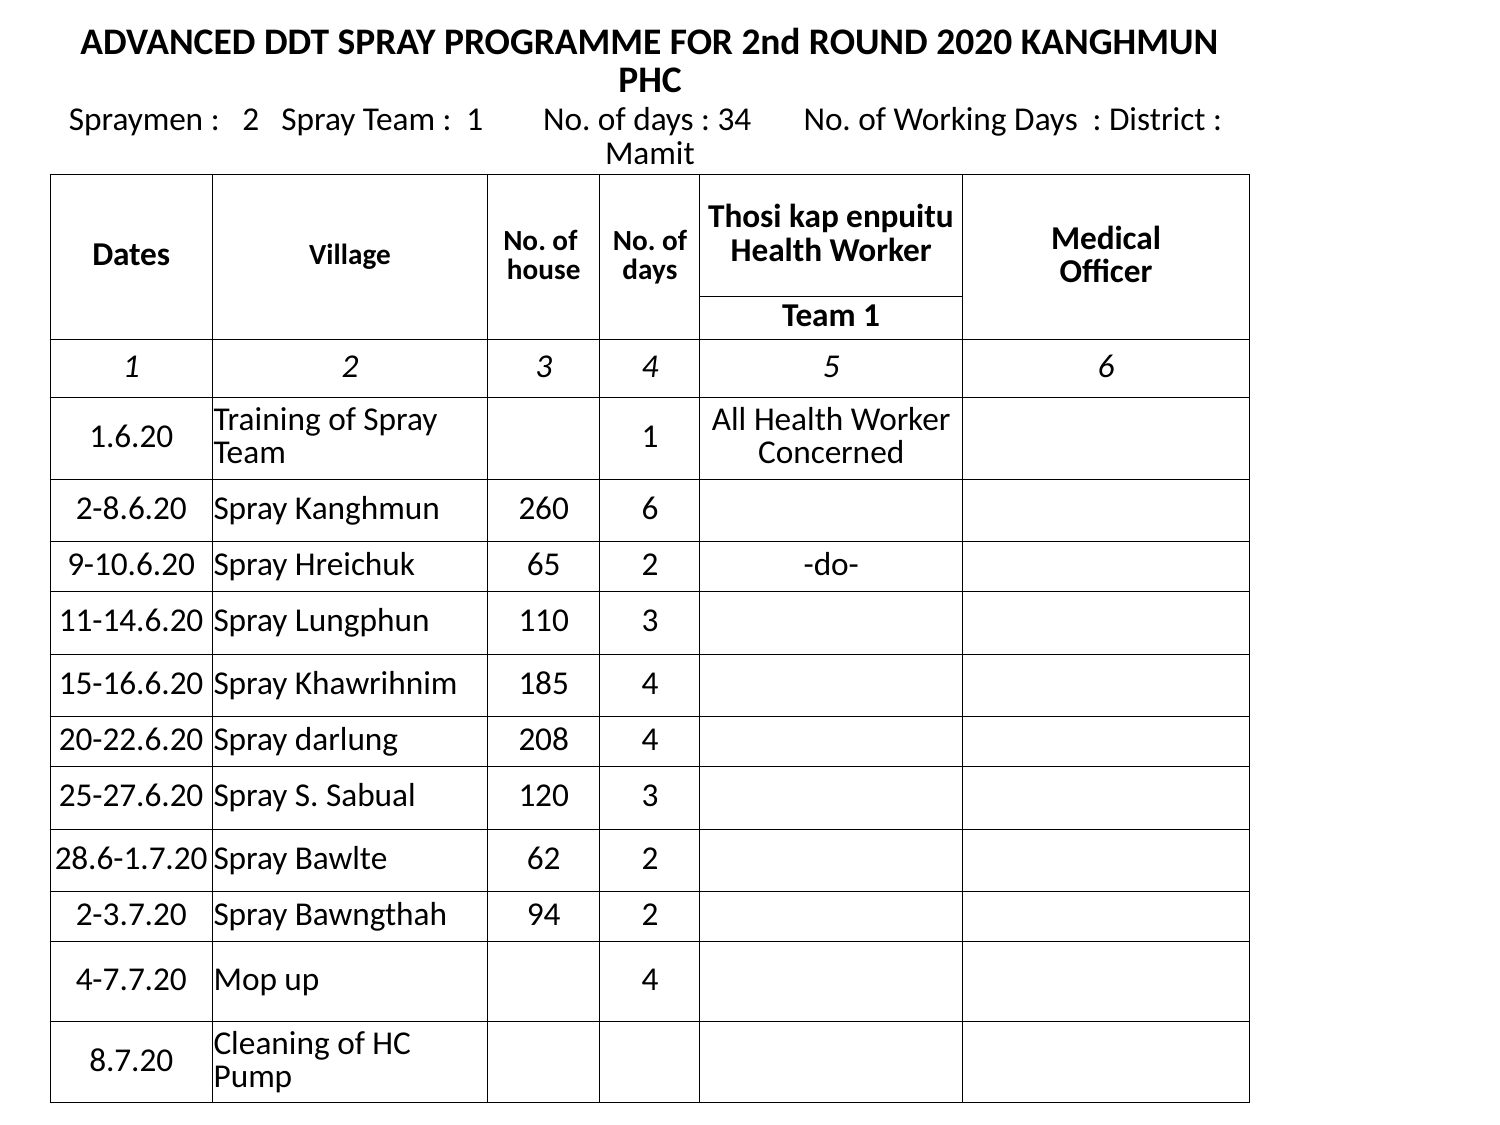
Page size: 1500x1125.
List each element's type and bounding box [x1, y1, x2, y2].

table_cell [600, 655, 699, 716]
table_cell [213, 767, 487, 829]
table_cell [700, 297, 962, 339]
table_cell [600, 717, 699, 766]
table_cell [488, 717, 599, 766]
table_cell [51, 398, 212, 479]
table_cell [700, 175, 962, 296]
table_cell [51, 542, 212, 591]
table_cell [51, 1022, 212, 1102]
table_cell [963, 717, 1249, 766]
table_cell [700, 655, 962, 716]
table_cell [213, 542, 487, 591]
table_cell [51, 942, 212, 1021]
table_cell [700, 942, 962, 1021]
table_cell [600, 830, 699, 891]
table_cell [488, 398, 599, 479]
table_cell [963, 340, 1249, 397]
table_cell [50, 102, 1250, 174]
table_cell [963, 767, 1249, 829]
table_cell [600, 592, 699, 654]
table_cell [51, 717, 212, 766]
table_cell [488, 892, 599, 941]
table_cell [488, 767, 599, 829]
table_cell [600, 542, 699, 591]
table_cell [51, 892, 212, 941]
table_cell [963, 480, 1249, 541]
table_cell [600, 767, 699, 829]
table_cell [213, 717, 487, 766]
table_cell [963, 655, 1249, 716]
table_cell [700, 830, 962, 891]
table_cell [488, 592, 599, 654]
table_cell [488, 480, 599, 541]
table_cell [600, 892, 699, 941]
table_header [50, 25, 1250, 102]
table_cell [700, 542, 962, 591]
table_cell [600, 398, 699, 479]
table_cell [213, 175, 487, 339]
table_cell [488, 175, 599, 339]
table_cell [700, 1022, 962, 1102]
table_cell [963, 398, 1249, 479]
table_cell [700, 340, 962, 397]
table_cell [700, 592, 962, 654]
table_cell [51, 767, 212, 829]
table_cell [700, 398, 962, 479]
table_cell [963, 942, 1249, 1021]
table_cell [488, 542, 599, 591]
table_cell [488, 1022, 599, 1102]
table_cell [963, 542, 1249, 591]
table_cell [700, 767, 962, 829]
table_cell [488, 340, 599, 397]
table_cell [213, 1022, 487, 1102]
table_cell [51, 480, 212, 541]
table_cell [51, 340, 212, 397]
table_cell [51, 175, 212, 339]
table_cell [213, 892, 487, 941]
table_cell [700, 480, 962, 541]
table_cell [213, 830, 487, 891]
table_cell [213, 655, 487, 716]
table_cell [488, 655, 599, 716]
table_cell [488, 830, 599, 891]
table_cell [213, 340, 487, 397]
table_cell [963, 592, 1249, 654]
table_cell [488, 942, 599, 1021]
table_cell [600, 340, 699, 397]
table_cell [600, 480, 699, 541]
table_cell [963, 1022, 1249, 1102]
table_cell [600, 942, 699, 1021]
table_cell [963, 892, 1249, 941]
table_cell [700, 717, 962, 766]
table_cell [51, 592, 212, 654]
table_cell [700, 892, 962, 941]
table_cell [600, 175, 699, 339]
table_cell [600, 1022, 699, 1102]
table_cell [51, 655, 212, 716]
table_cell [213, 592, 487, 654]
table_cell [963, 175, 1249, 339]
table_cell [963, 830, 1249, 891]
table_cell [213, 942, 487, 1021]
table_cell [213, 398, 487, 479]
table_cell [51, 830, 212, 891]
table_cell [213, 480, 487, 541]
